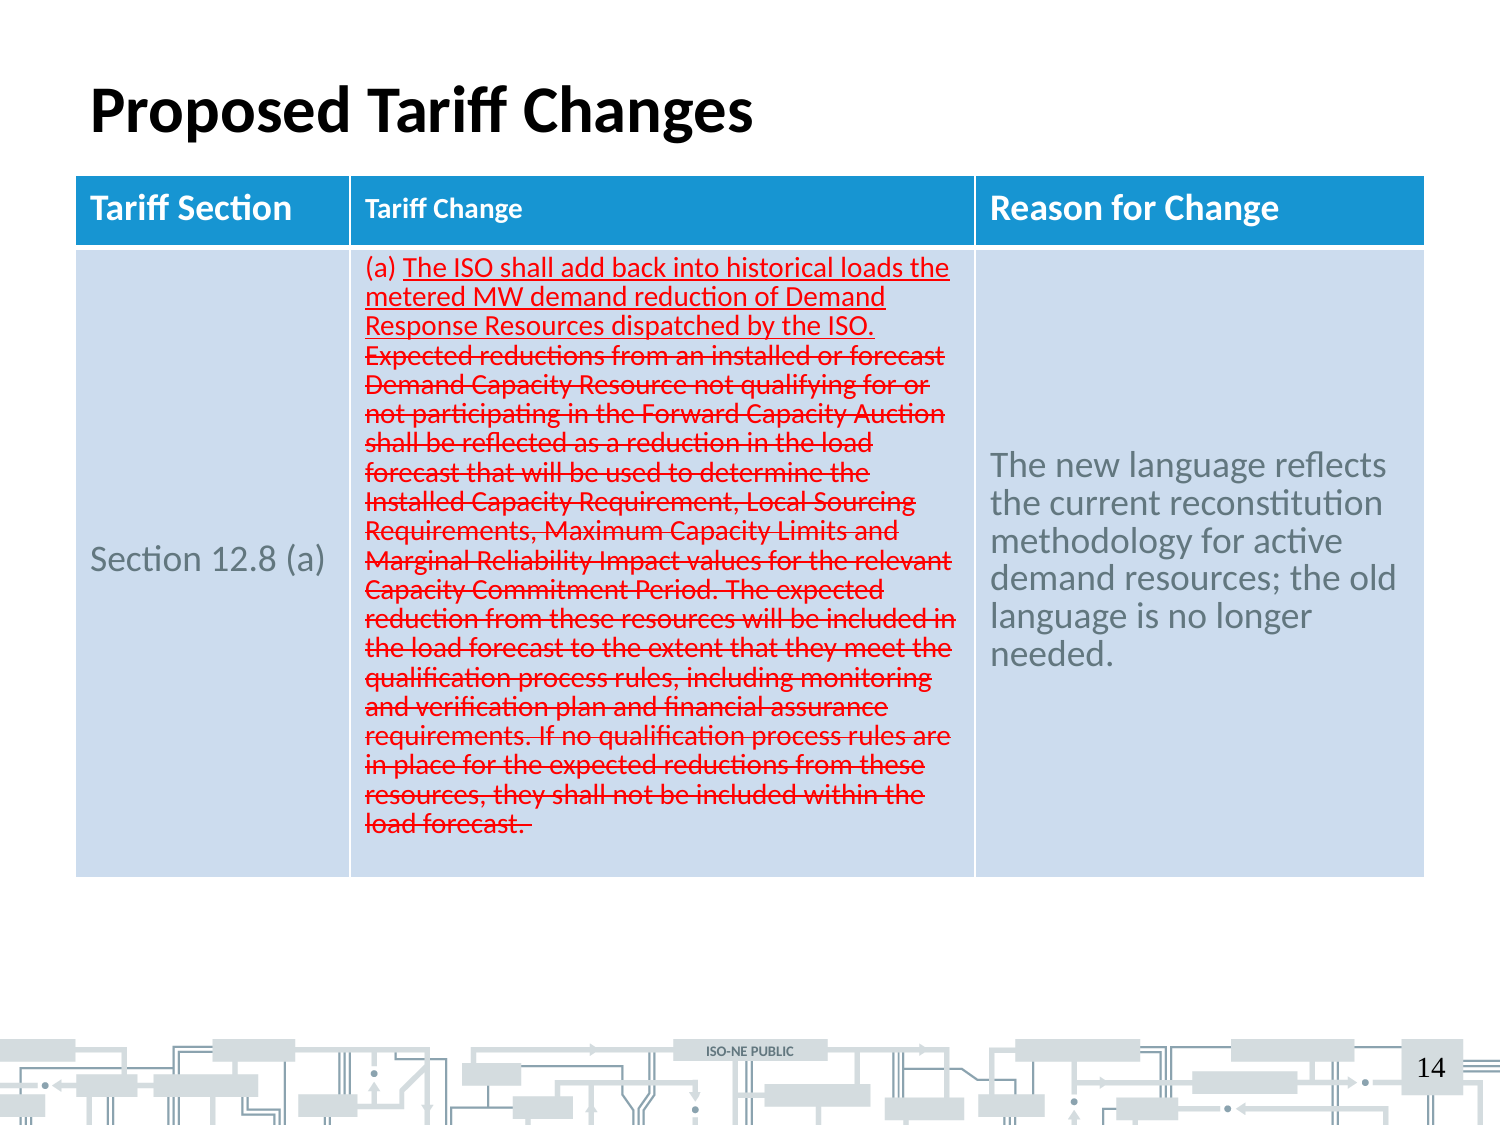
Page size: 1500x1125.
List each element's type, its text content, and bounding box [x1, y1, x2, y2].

title Proposed Tariff Changes [75, 12, 1425, 174]
picture [0, 1031, 1500, 1125]
table_cell Section 12.8 (a) [76, 250, 349, 877]
table_header Tariff Change [351, 176, 974, 245]
table_header Reason for Change [976, 176, 1424, 245]
slide_number 14 [1400, 1044, 1463, 1088]
table_header Tariff Section [76, 176, 349, 245]
table_cell (a) The ISO shall add back into historical loads the metered MW demand reduction of Demand Response Resources dispatched by the ISO. Expected reductions from an installed or forecast Demand Capacity Resource not qualifying for or not participating in the Forward Capacity Auction shall be reflected as a reduction in the load forecast that will be used to determine the Installed Capacity Requirement, Local Sourcing Requirements, Maximum Capacity Limits and Marginal Reliability Impact values for the relevant Capacity Commitment Period. The expected reduction from these resources will be included in the load forecast to the extent that they meet the qualification process rules, including monitoring and verification plan and financial assurance requirements. If no qualification process rules are in place for the expected reductions from these resources, they shall not be included within the load forecast. [351, 250, 974, 877]
table_cell The new language reflects the current reconstitution methodology for active demand resources; the old language is no longer needed. [976, 250, 1424, 877]
